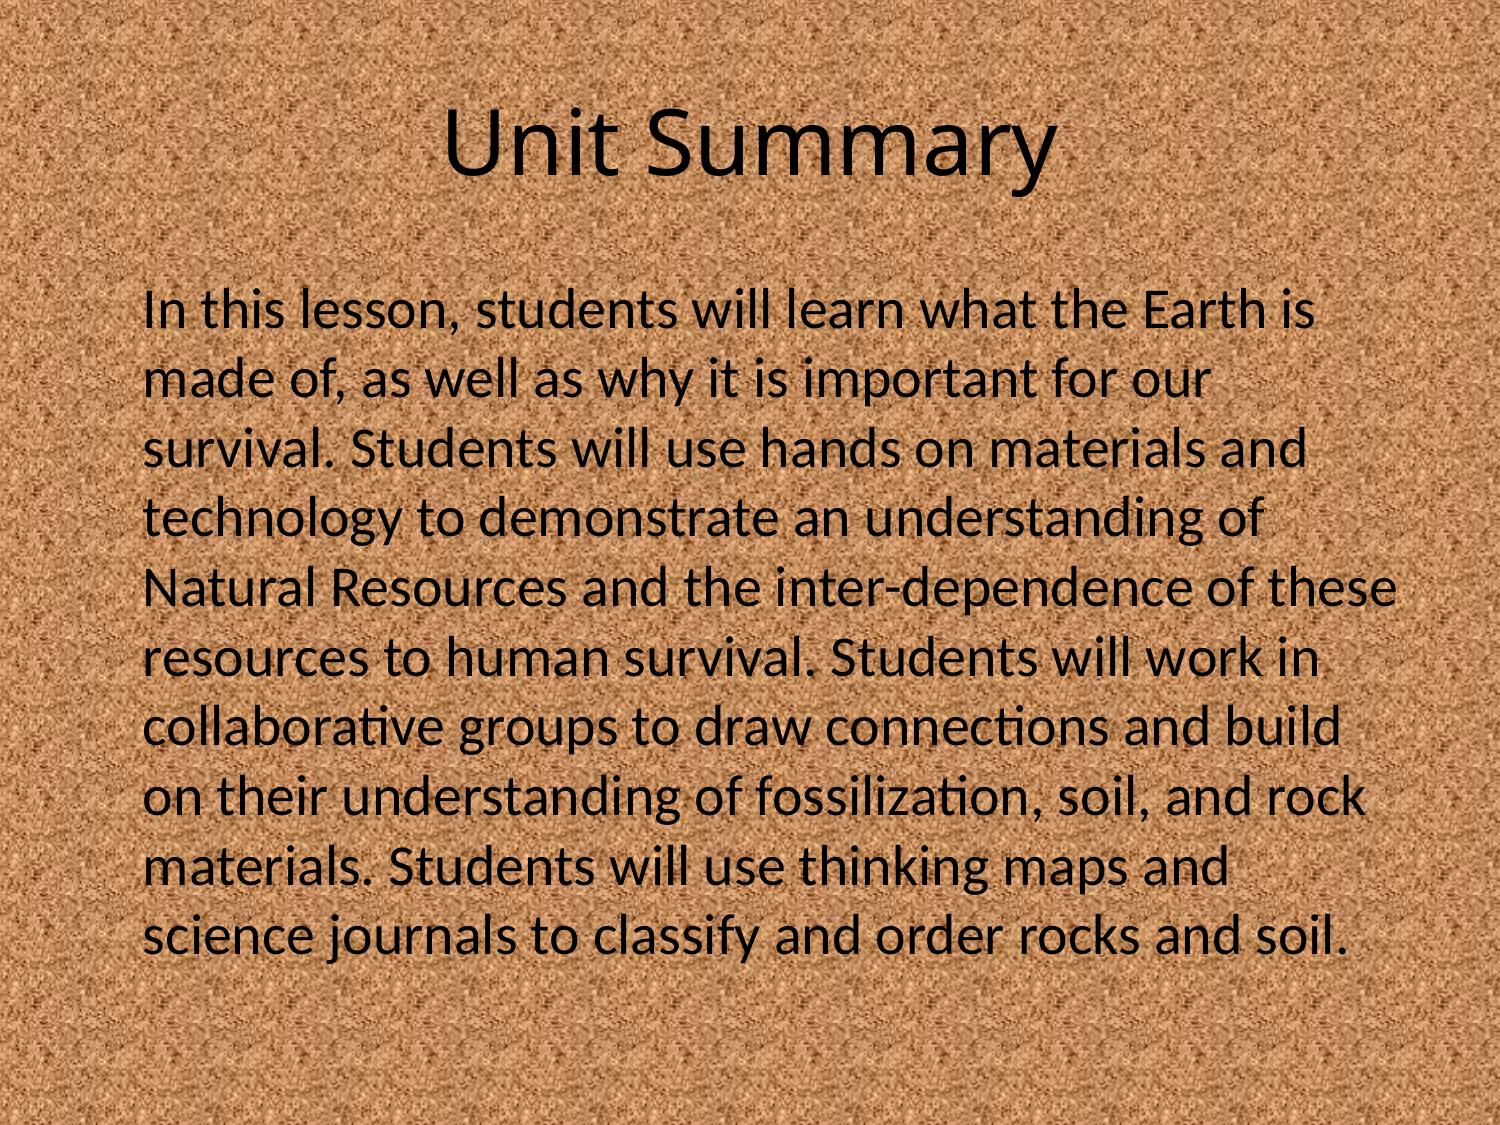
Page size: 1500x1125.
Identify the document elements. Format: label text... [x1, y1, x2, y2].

title Unit Summary [75, 45, 1425, 233]
list In this lesson, students will learn what the Earth is made of, as well as why it is important for our survival. Students will use hands on materials and technology to demonstrate an understanding of Natural Resources and the inter-dependence of these resources to human survival. Students will work in collaborative groups to draw connections and build on their understanding of fossilization, soil, and rock materials. Students will use thinking maps and science journals to classify and order rocks and soil. [75, 262, 1425, 1005]
picture [0, 0, 1500, 1125]
